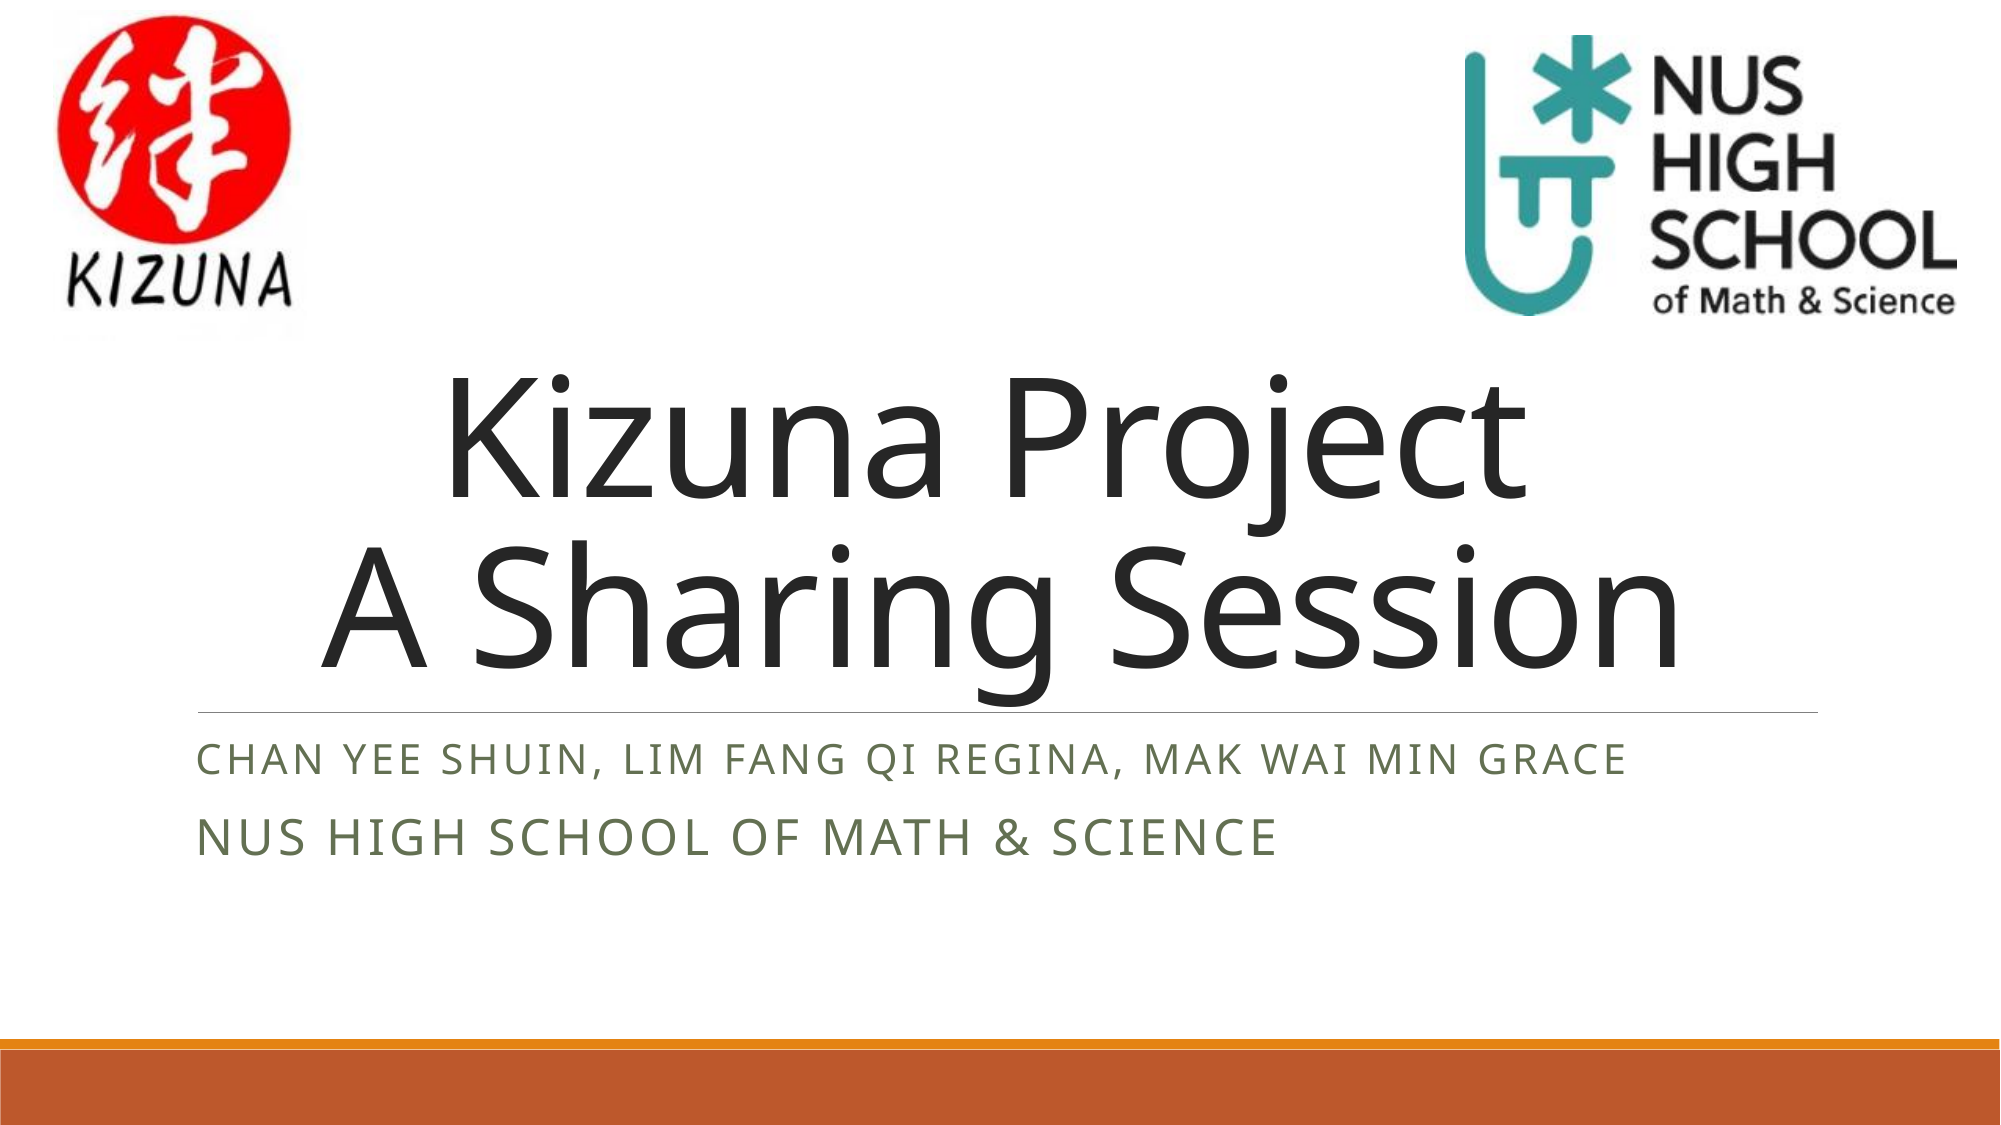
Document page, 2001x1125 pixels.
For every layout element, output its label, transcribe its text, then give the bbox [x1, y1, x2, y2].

picture [52, 9, 307, 341]
subtitle CHAN YEE SHUIN, LIM FANG QI REGINA, MAK WAI MIN GRACE NUS HIGH SCHOOL OF MATH & SCIENCE [180, 730, 1831, 882]
picture [1465, 34, 1957, 317]
title Kizuna Project A Sharing Session [179, 124, 1830, 710]
